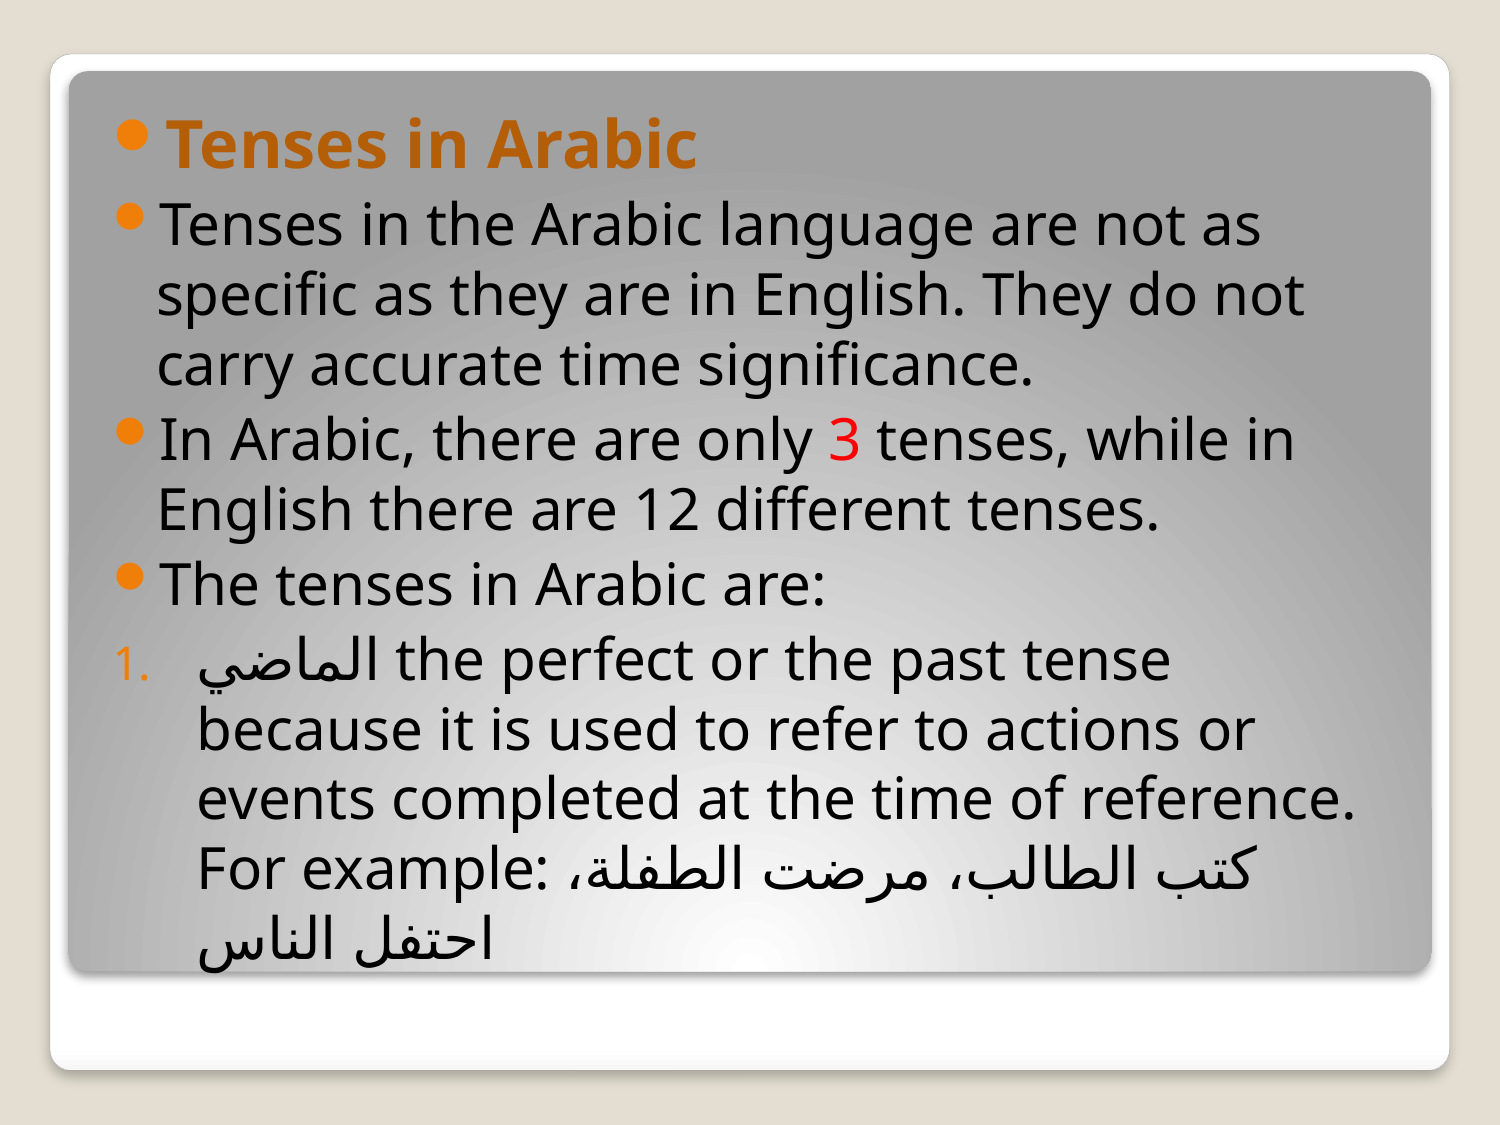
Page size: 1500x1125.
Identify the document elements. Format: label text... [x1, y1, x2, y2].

list Tenses in Arabic Tenses in the Arabic language are not as specific as they are in English. They do not carry accurate time significance. In Arabic, there are only 3 tenses, while in English there are 12 different tenses. The tenses in Arabic are: الماضي the perfect or the past tense because it is used to refer to actions or events completed at the time of reference. For example: كتب الطالب، مرضت الطفلة، احتفل الناس [82, 86, 1425, 1038]
